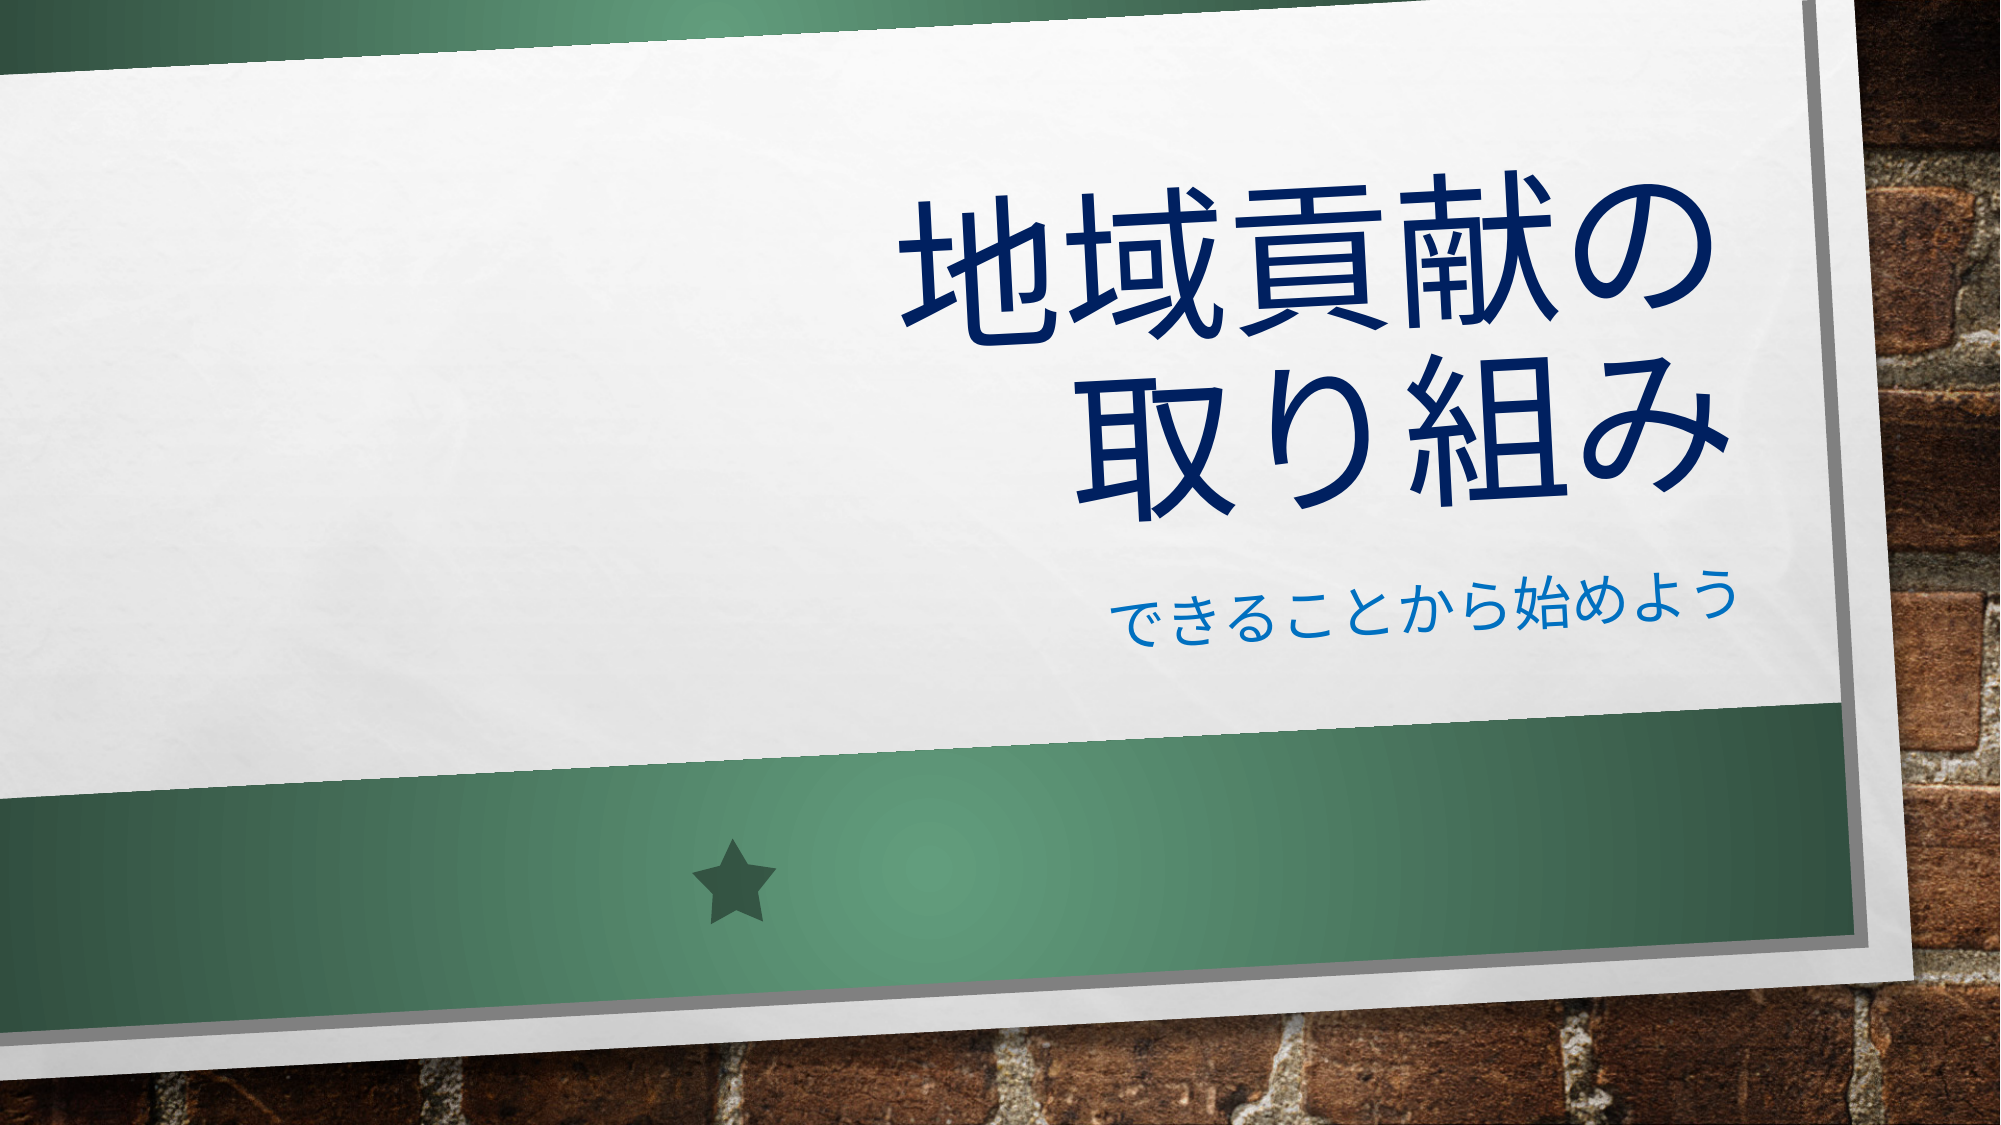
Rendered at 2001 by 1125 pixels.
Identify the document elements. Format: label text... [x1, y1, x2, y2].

title 地域貢献の 取り組み [135, 67, 1758, 605]
picture [0, 0, 2000, 1125]
subtitle できることから始めよう [159, 533, 1763, 708]
